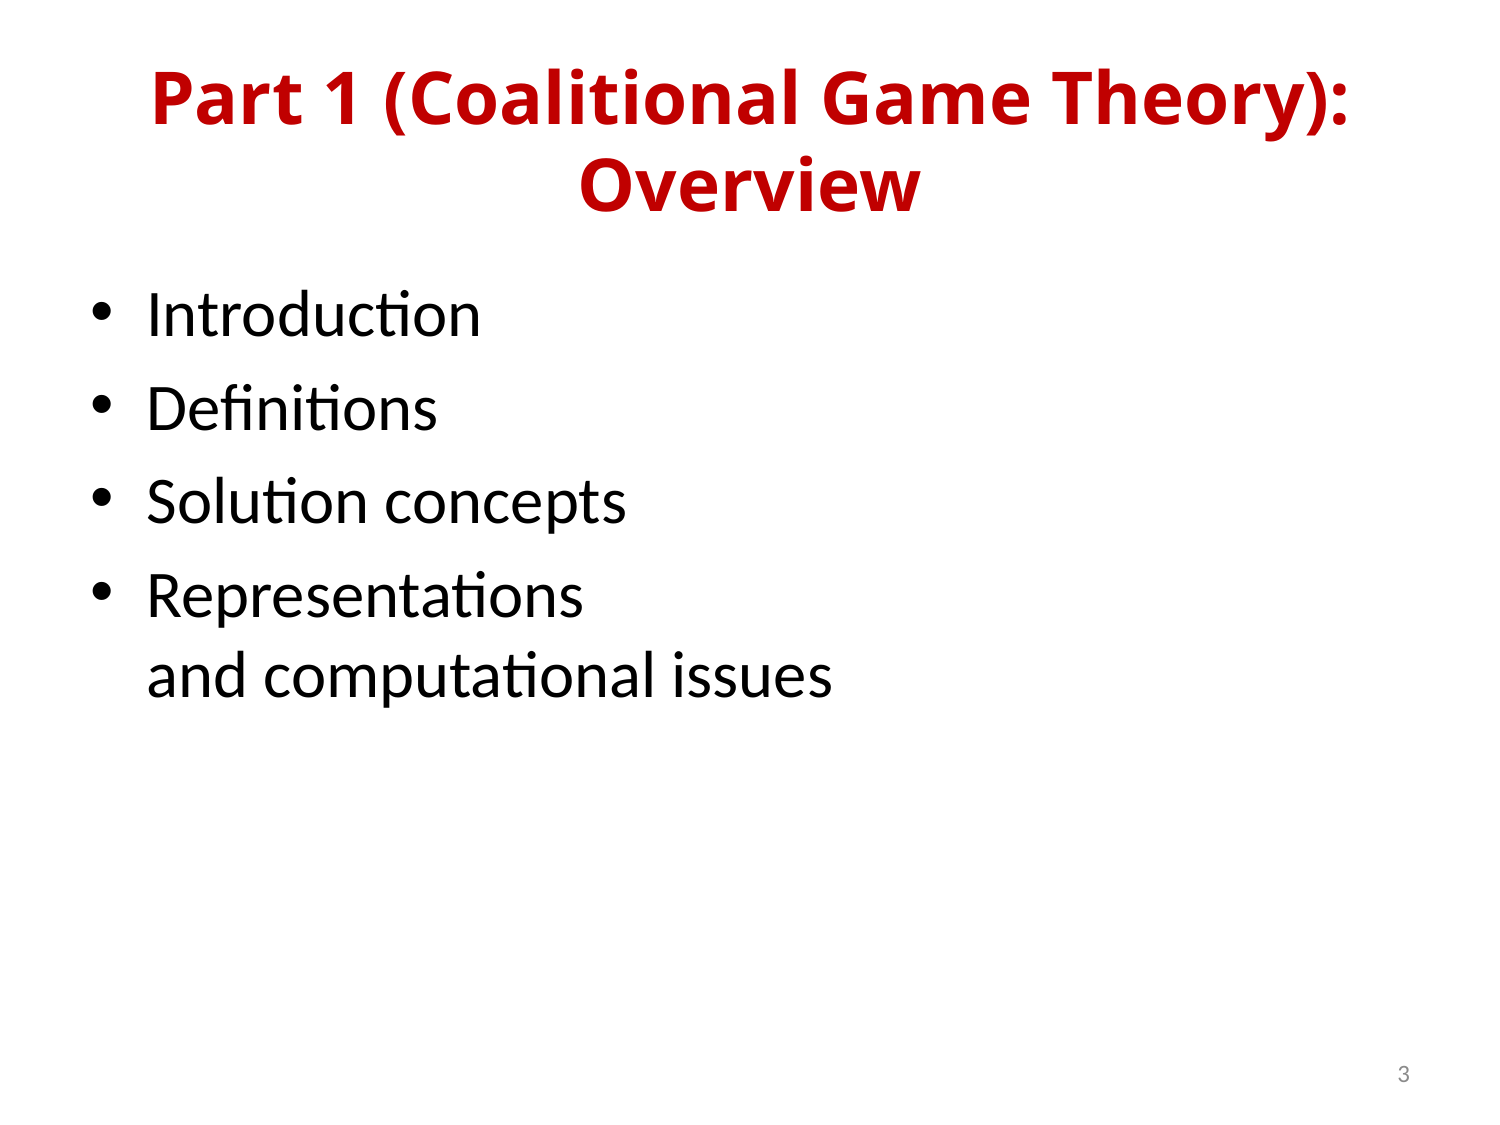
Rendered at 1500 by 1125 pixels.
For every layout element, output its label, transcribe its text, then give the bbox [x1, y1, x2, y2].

title Part 1 (Coalitional Game Theory): Overview [75, 45, 1425, 233]
list Introduction Definitions Solution concepts Representations and computational issues [75, 262, 1425, 1005]
slide_number 3 [1074, 1042, 1425, 1103]
